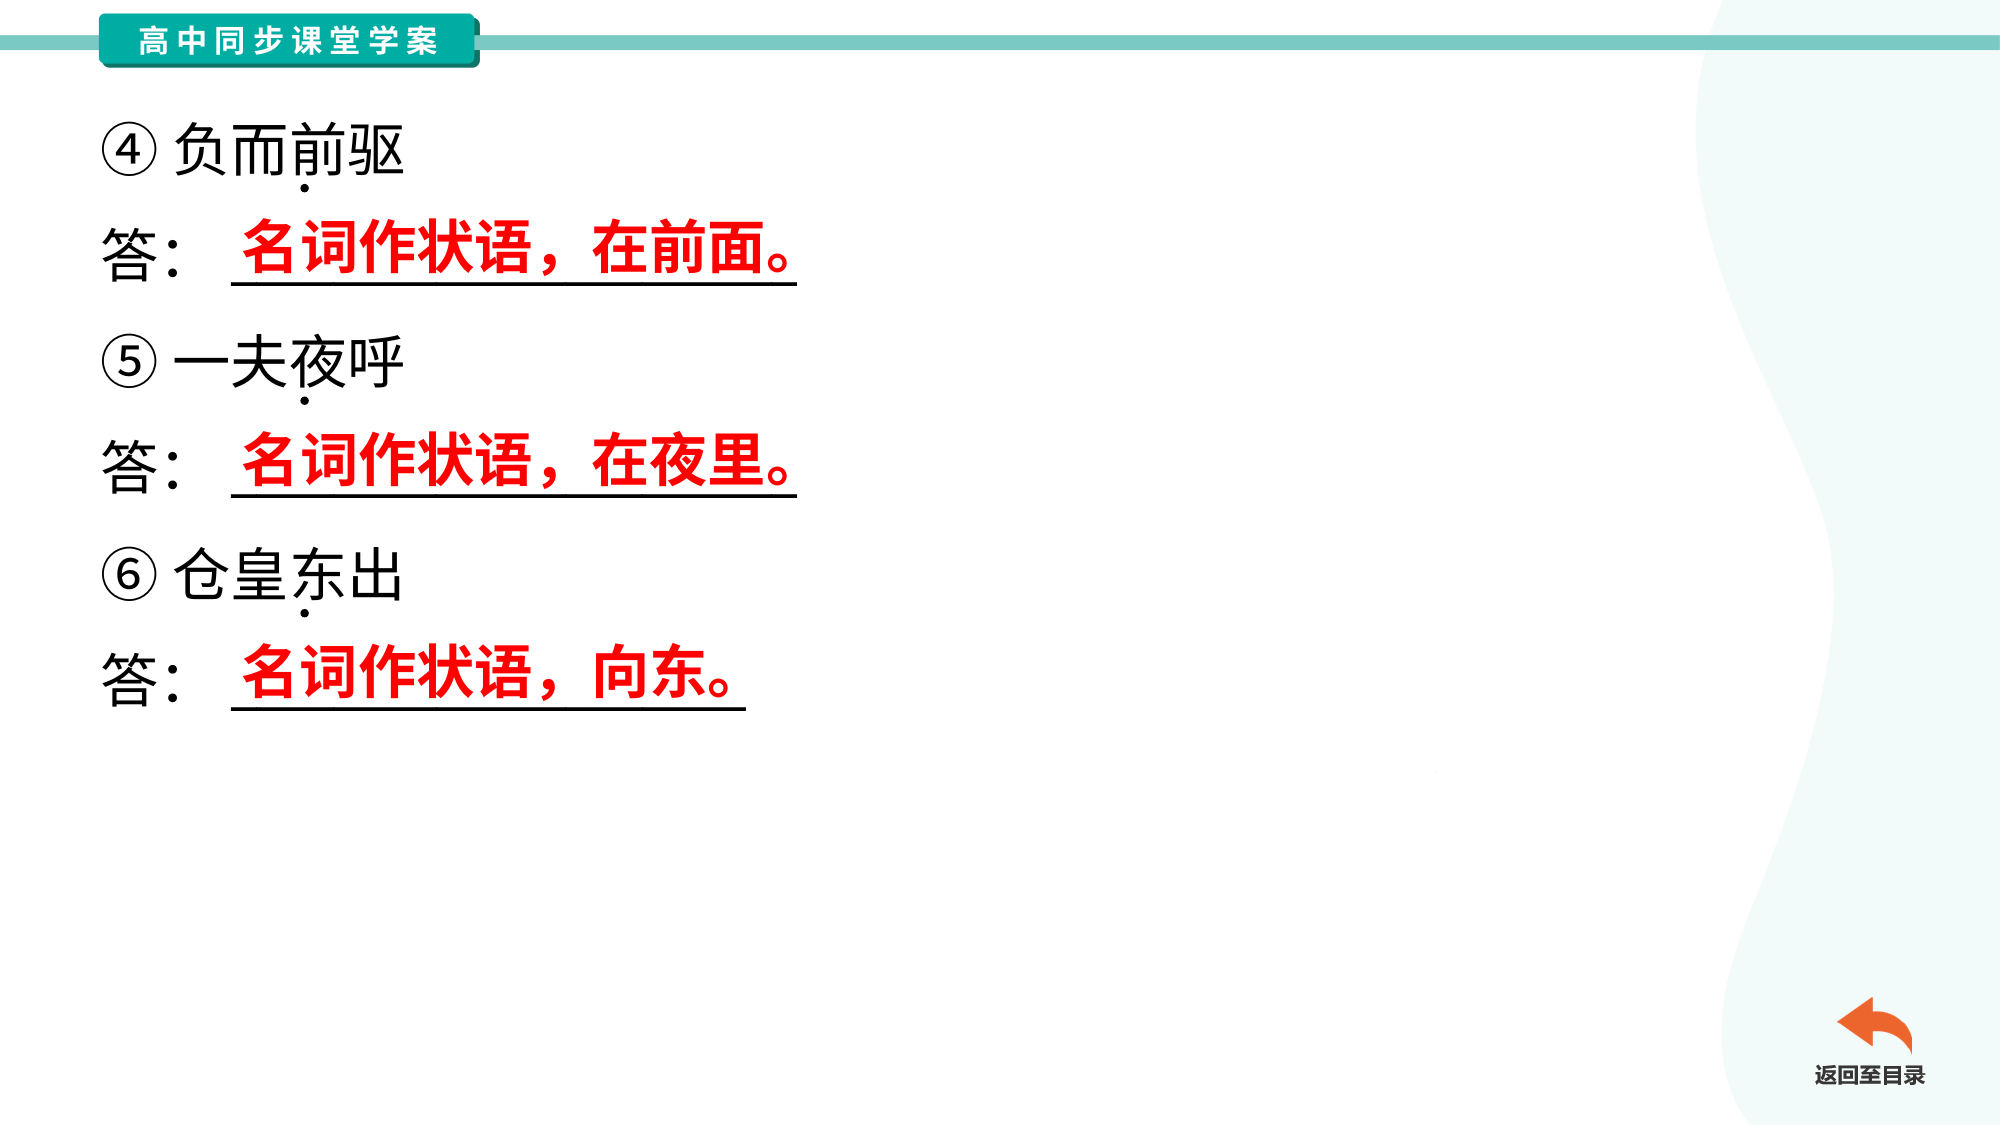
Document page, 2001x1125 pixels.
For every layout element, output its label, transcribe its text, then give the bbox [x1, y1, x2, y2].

text_box [300, 183, 309, 193]
text_box [300, 396, 309, 405]
text_box [300, 608, 309, 618]
text_box 名词作状语，向东。 [218, 603, 789, 706]
picture [0, 0, 2000, 1125]
text_box ④负而前驱 答：______________________ ⑤一夫夜呼 答：______________________ ⑥仓皇东出 答：____________________ [100, 76, 1899, 715]
text_box 名词作状语，在夜里。 [218, 390, 848, 493]
text_box 名词作状语，在前面。 [218, 178, 848, 281]
